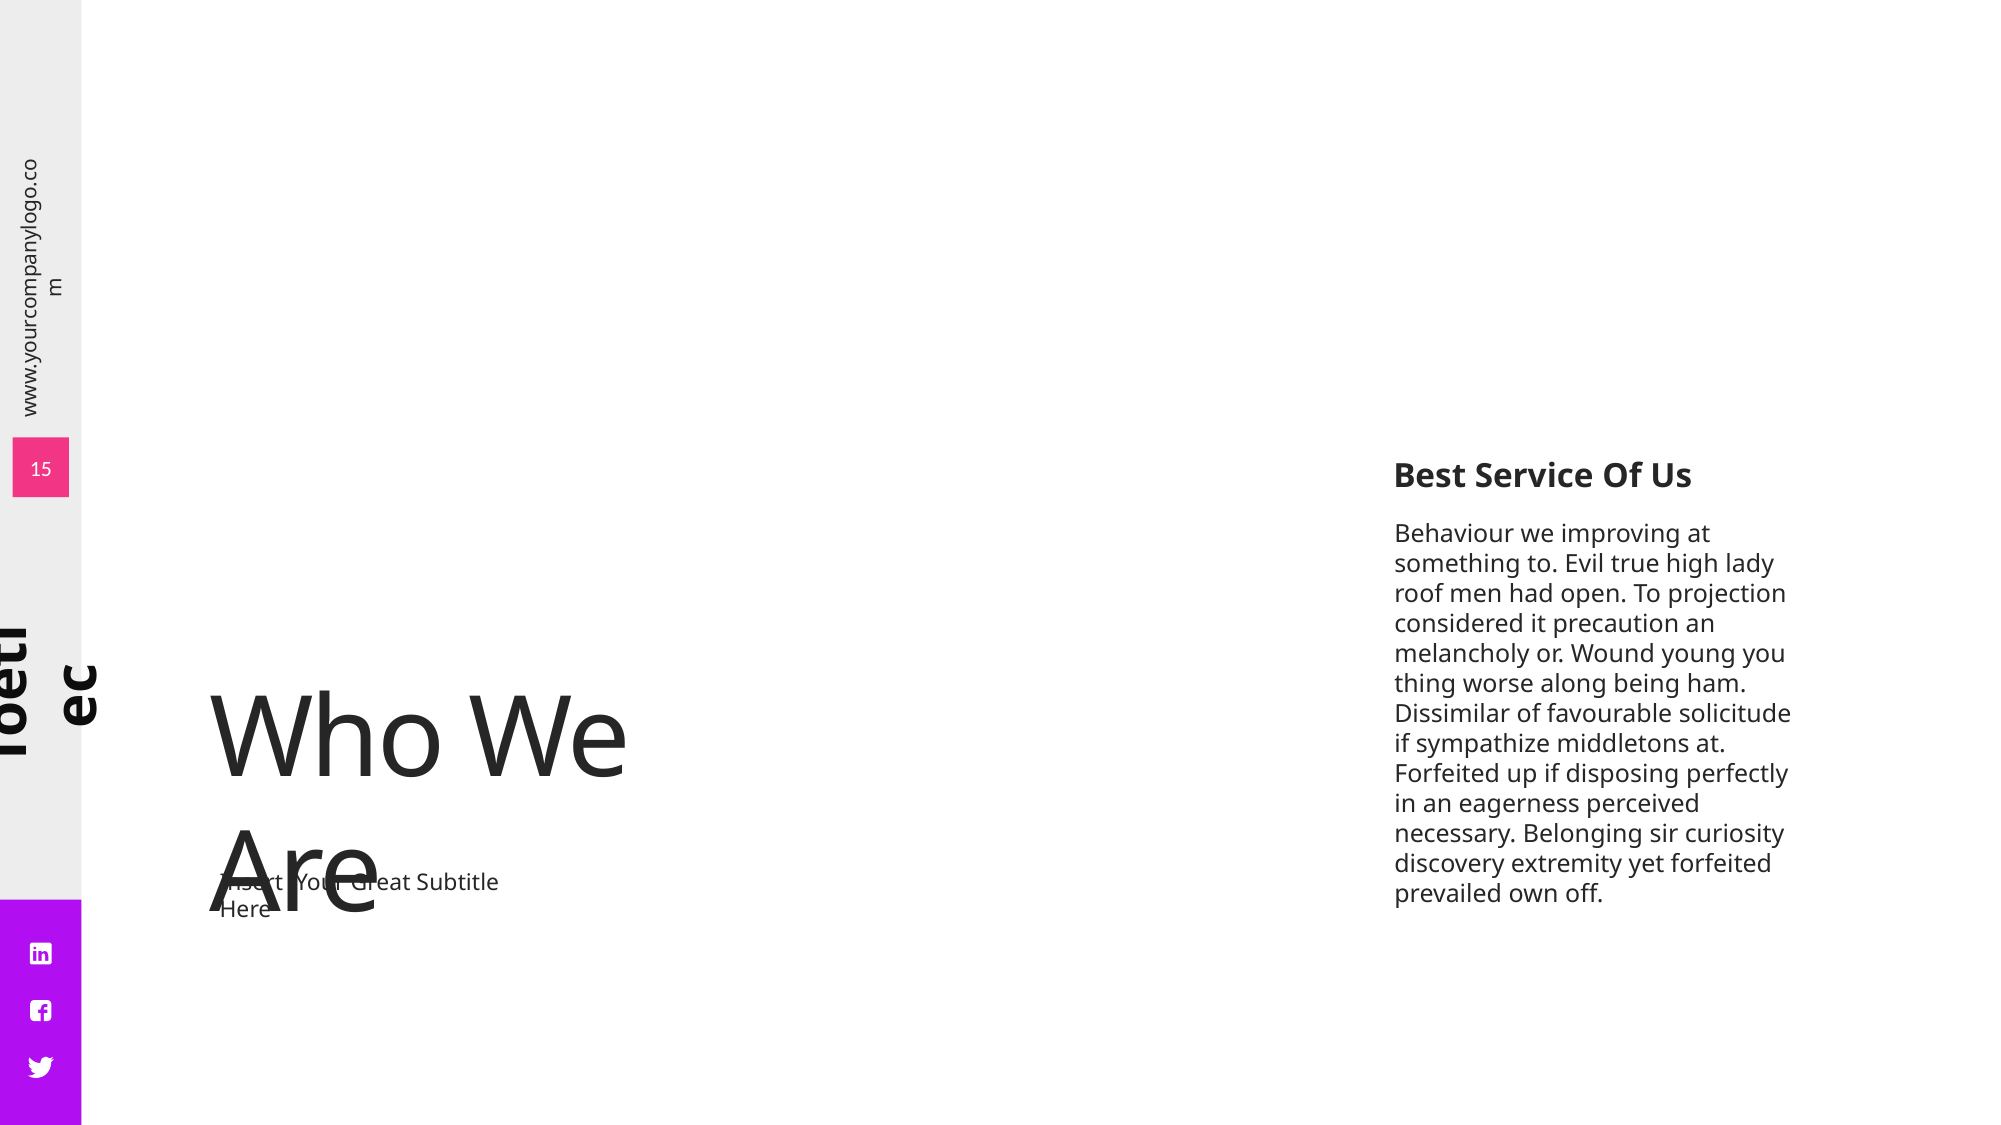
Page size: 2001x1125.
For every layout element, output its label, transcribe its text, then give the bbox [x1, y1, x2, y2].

text_box Insert Your Great Subtitle Here [204, 860, 559, 930]
text_box Behaviour we improving at something to. Evil true high lady roof men had open. To projection considered it precaution an melancholy or. Wound young you thing worse along being ham. Dissimilar of favourable solicitude if sympathize middletons at. Forfeited up if disposing perfectly in an eagerness perceived necessary. Belonging sir curiosity discovery extremity yet forfeited prevailed own off. [1379, 510, 1811, 915]
picture [158, 114, 1328, 790]
slide_number 15 [12, 437, 69, 498]
text_box Best Service Of Us [1378, 437, 1760, 512]
text_box Who We Are [194, 790, 723, 859]
